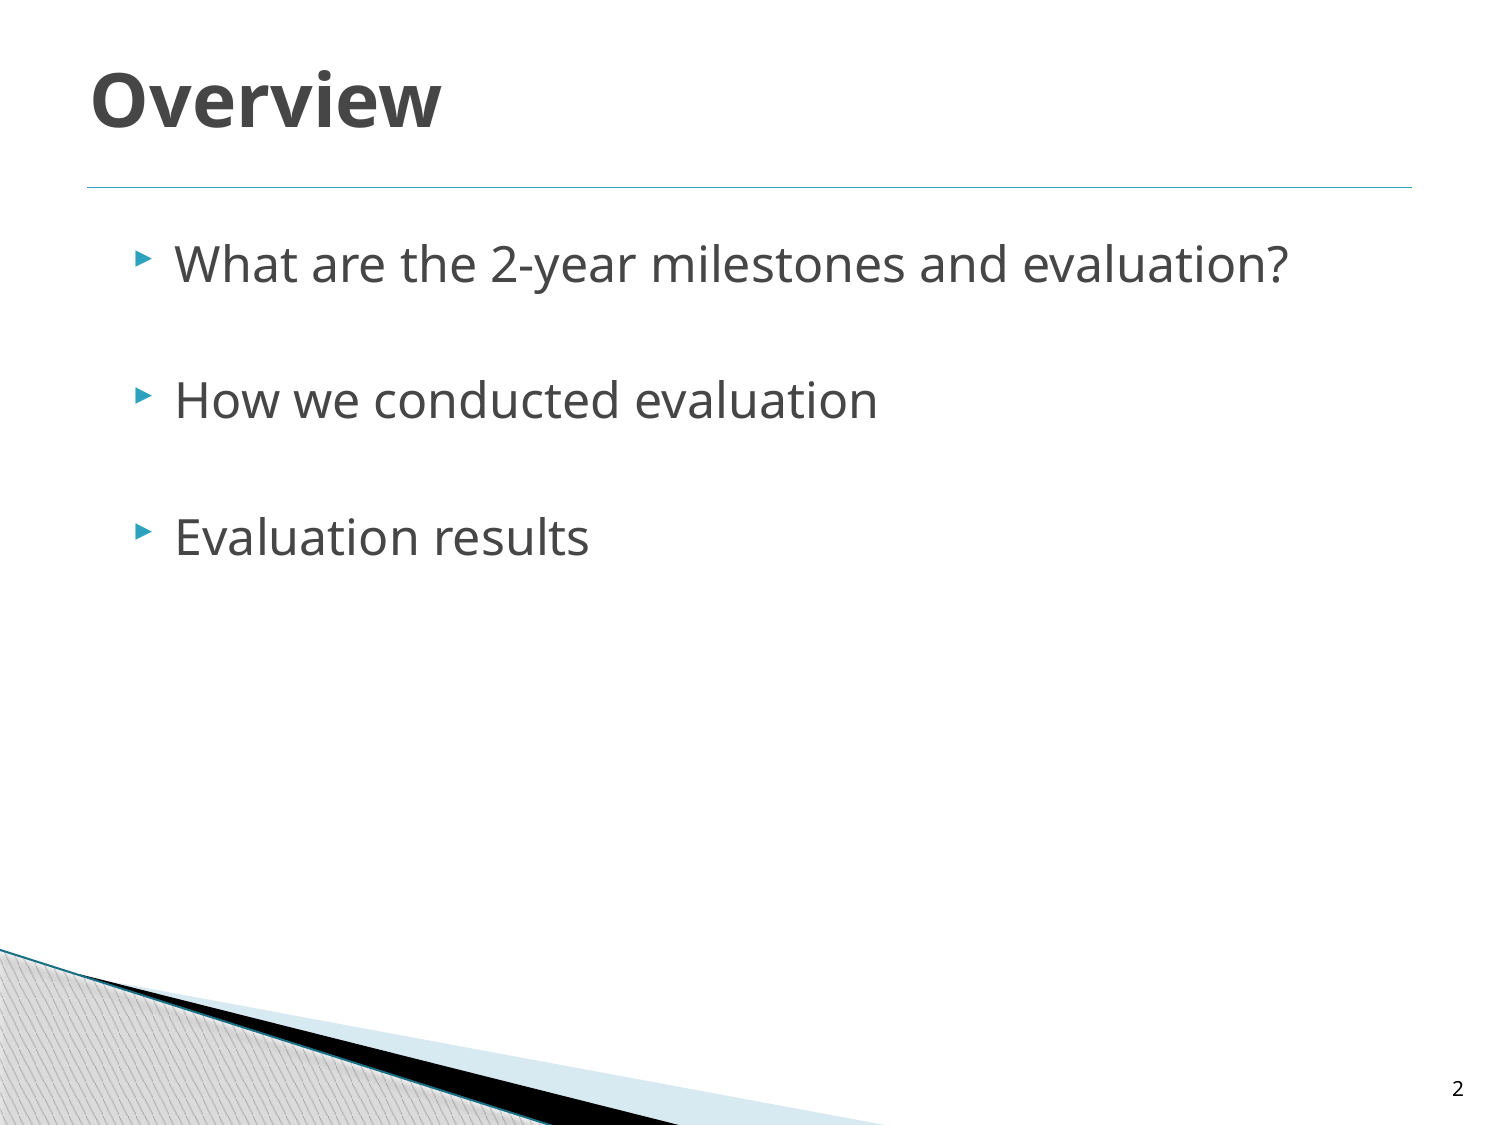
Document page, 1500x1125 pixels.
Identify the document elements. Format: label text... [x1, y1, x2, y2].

title Overview [75, 20, 1425, 175]
slide_number 2 [1418, 1051, 1479, 1112]
list What are the 2-year milestones and evaluation? How we conducted evaluation Evaluation results [99, 224, 1475, 988]
